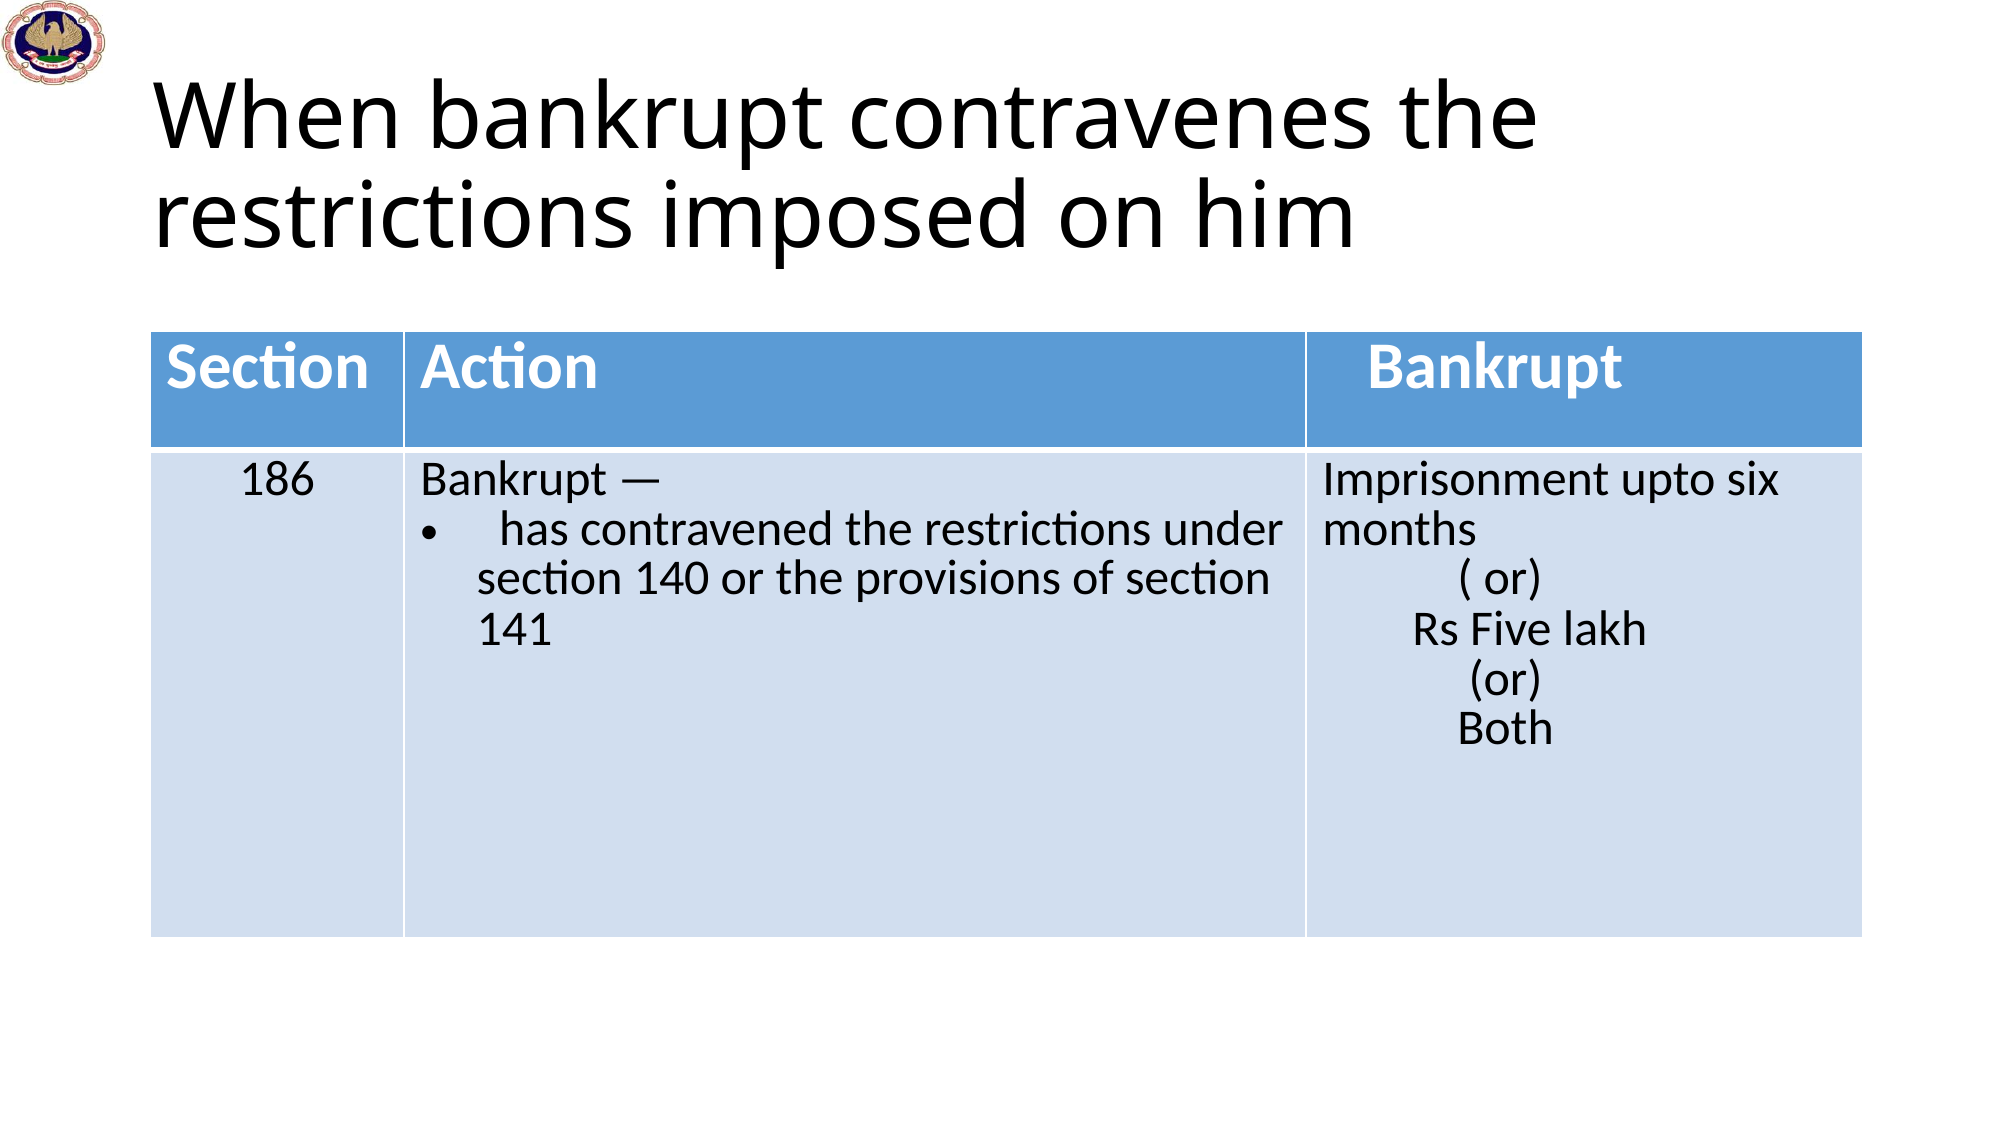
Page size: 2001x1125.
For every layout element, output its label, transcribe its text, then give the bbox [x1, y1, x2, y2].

table_cell Bankrupt — has contravened the restrictions under section 140 or the provisions of section 141 [405, 453, 1305, 937]
table_header Action [405, 332, 1305, 447]
table_cell Imprisonment upto six months ( or) Rs Five lakh (or) Both [1307, 453, 1862, 937]
picture [0, 0, 106, 86]
table_header Section [151, 332, 403, 447]
table_header Bankrupt [1307, 332, 1862, 447]
title When bankrupt contravenes the restrictions imposed on him [137, 59, 1863, 278]
table_cell 186 [151, 453, 403, 937]
